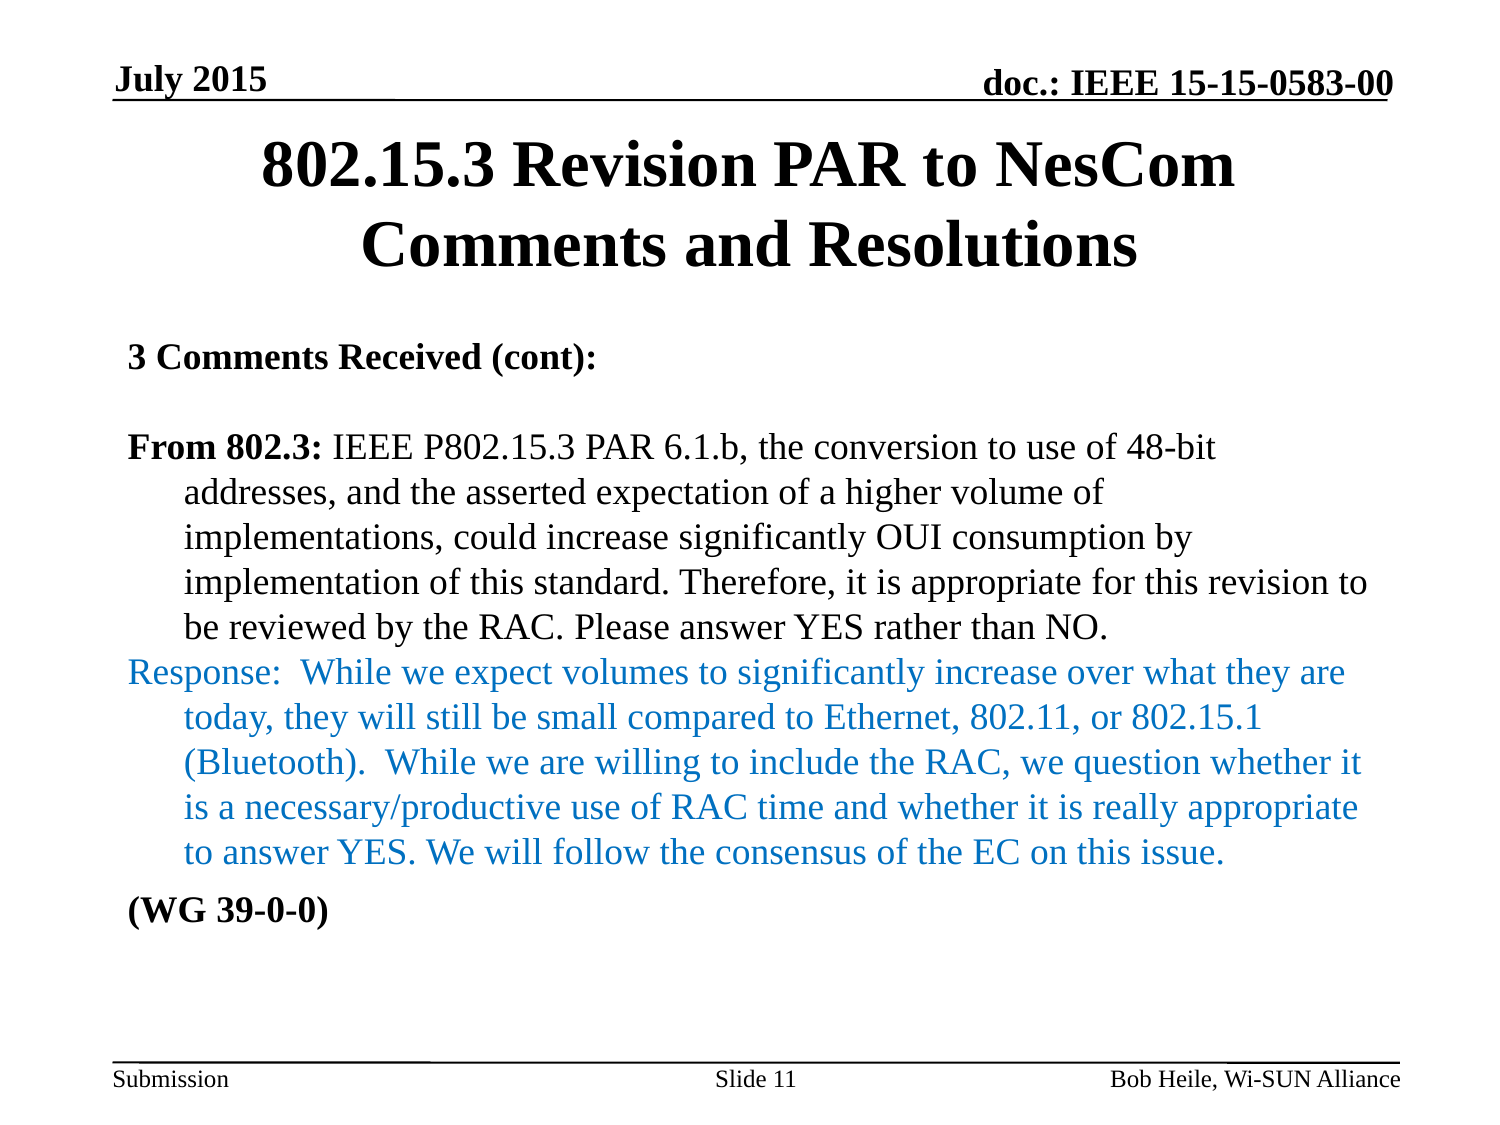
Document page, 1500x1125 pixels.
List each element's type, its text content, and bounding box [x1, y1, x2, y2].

title 802.15.3 Revision PAR to NesCom Comments and Resolutions [112, 112, 1388, 288]
list 3 Comments Received (cont): From 802.3: IEEE P802.15.3 PAR 6.1.b, the conversion to use of 48-bit addresses, and the asserted expectation of a higher volume of implementations, could increase significantly OUI consumption by implementation of this standard. Therefore, it is appropriate for this revision to be reviewed by the RAC. Please answer YES rather than NO. Response: While we expect volumes to significantly increase over what they are today, they will still be small compared to Ethernet, 802.11, or 802.15.1 (Bluetooth). While we are willing to include the RAC, we question whether it is a necessary/productive use of RAC time and whether it is really appropriate to answer YES. We will follow the consensus of the EC on this issue. (WG 39-0-0) [112, 324, 1388, 1000]
slide_number Slide 11 [712, 1061, 800, 1123]
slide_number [114, 54, 423, 100]
footer Bob Heile, Wi-SUN Alliance [878, 1061, 1402, 1093]
